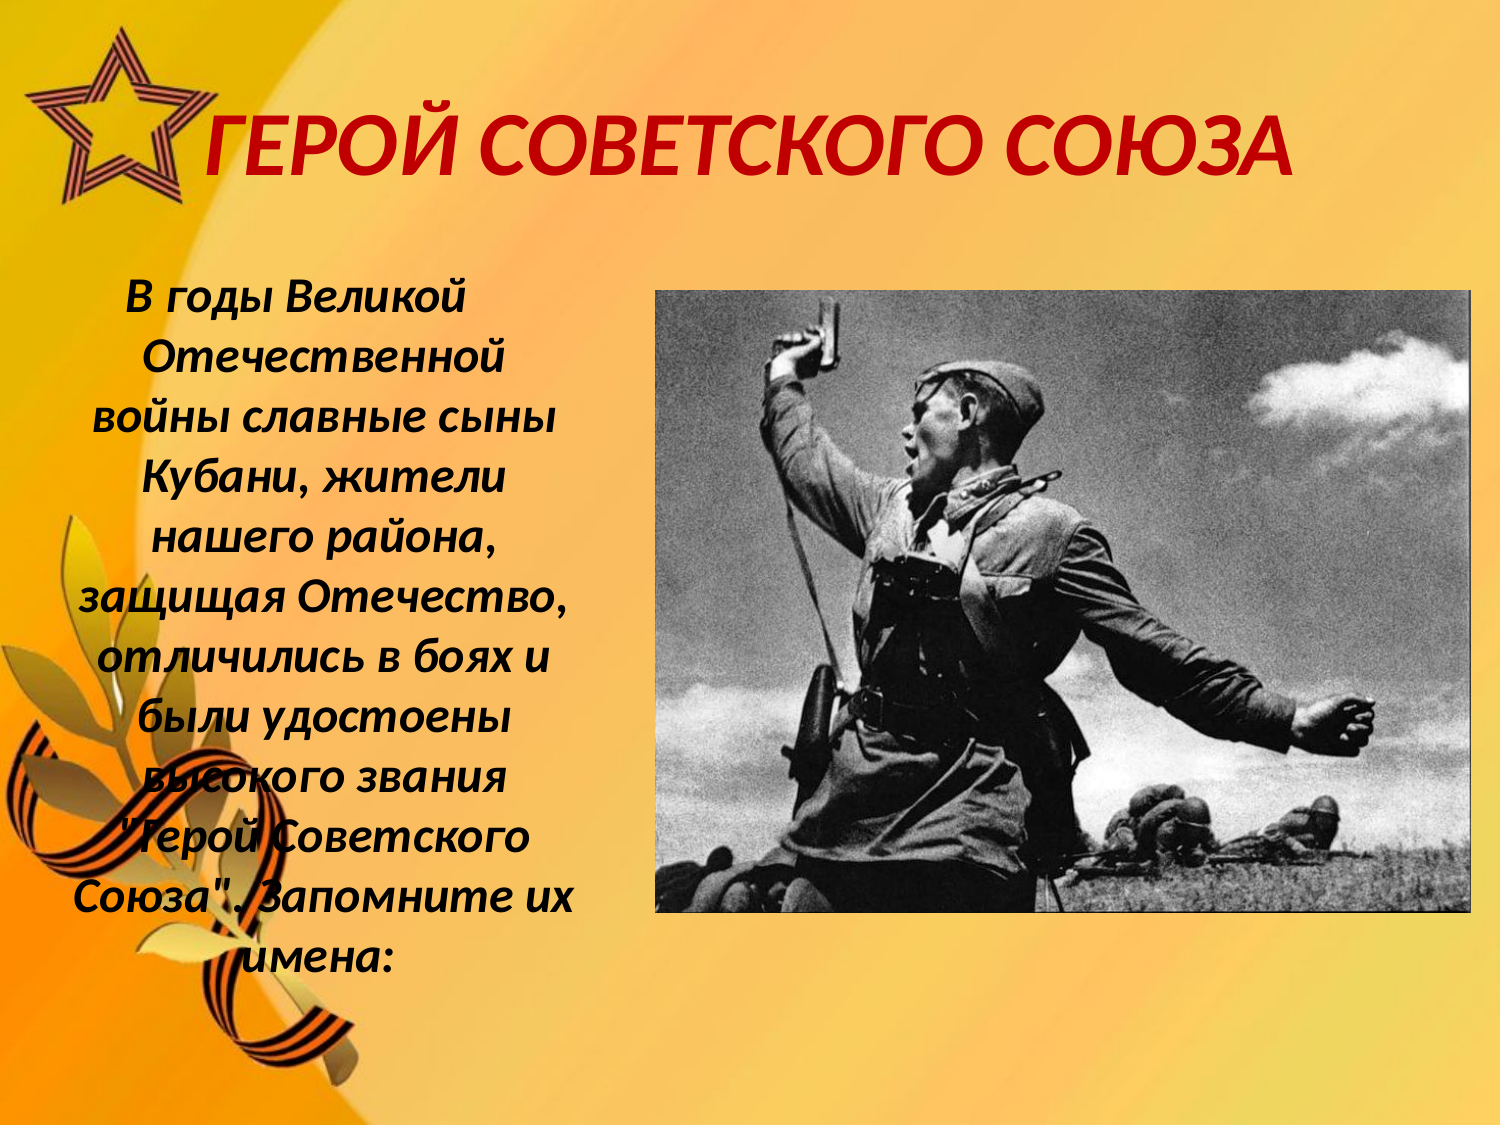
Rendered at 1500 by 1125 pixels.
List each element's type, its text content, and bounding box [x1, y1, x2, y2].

picture [0, 0, 1500, 1125]
list В годы Великой Отечественной войны славные сыны Кубани, жители нашего района, защищая Отечество, отличились в боях и были удостоены высокого звания "Герой Советского Союза". Запомните их имена: [0, 255, 593, 999]
title ГЕРОЙ СОВЕТСКОГО СОЮЗА [74, 44, 1426, 233]
